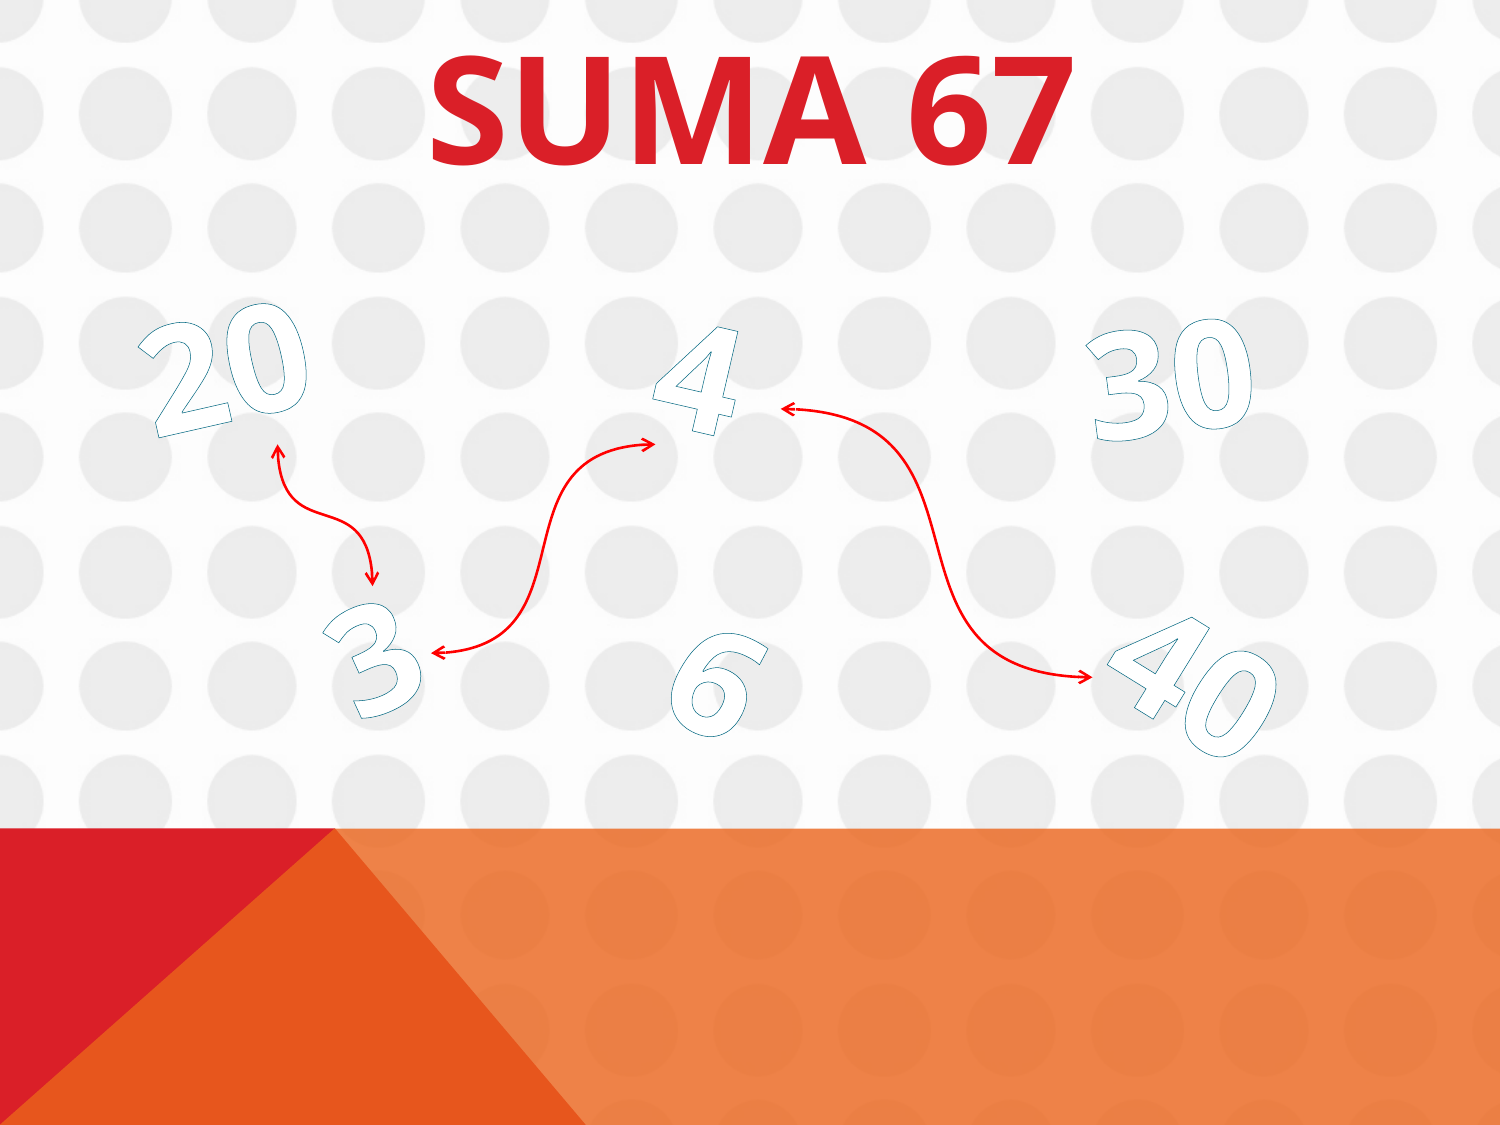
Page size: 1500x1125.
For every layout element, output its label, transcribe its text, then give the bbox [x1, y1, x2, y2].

text_box 3 [279, 569, 466, 765]
text_box 40 [1061, 540, 1335, 813]
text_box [253, 467, 397, 563]
text_box 4 [624, 263, 779, 480]
text_box 20 [103, 244, 343, 479]
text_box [780, 408, 1093, 678]
title Suma 67 [135, 60, 1369, 150]
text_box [430, 444, 656, 654]
text_box 6 [622, 563, 781, 790]
text_box 30 [1057, 263, 1283, 481]
